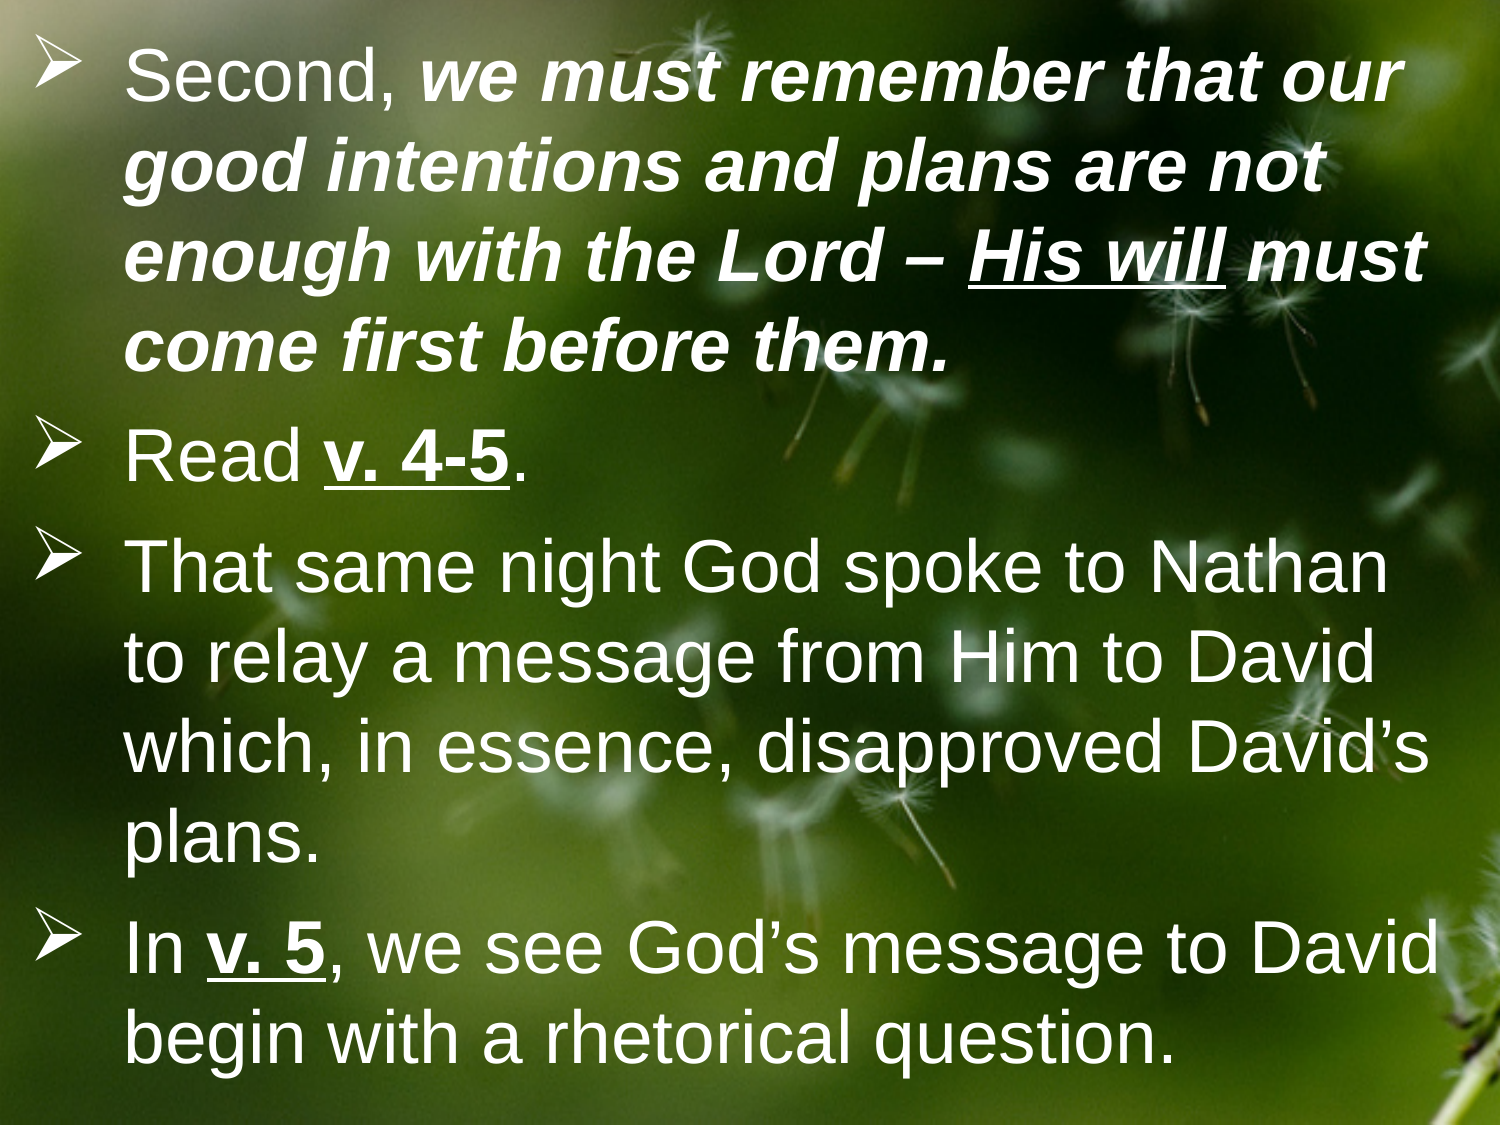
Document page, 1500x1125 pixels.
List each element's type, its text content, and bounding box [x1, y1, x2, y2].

subtitle Second, we must remember that our good intentions and plans are not enough with the Lord – His will must come first before them. Read v. 4-5. That same night God spoke to Nathan to relay a message from Him to David which, in essence, disapproved David’s plans. In v. 5, we see God’s message to David begin with a rhetorical question. [14, 18, 1486, 1108]
picture [0, 0, 1500, 1125]
